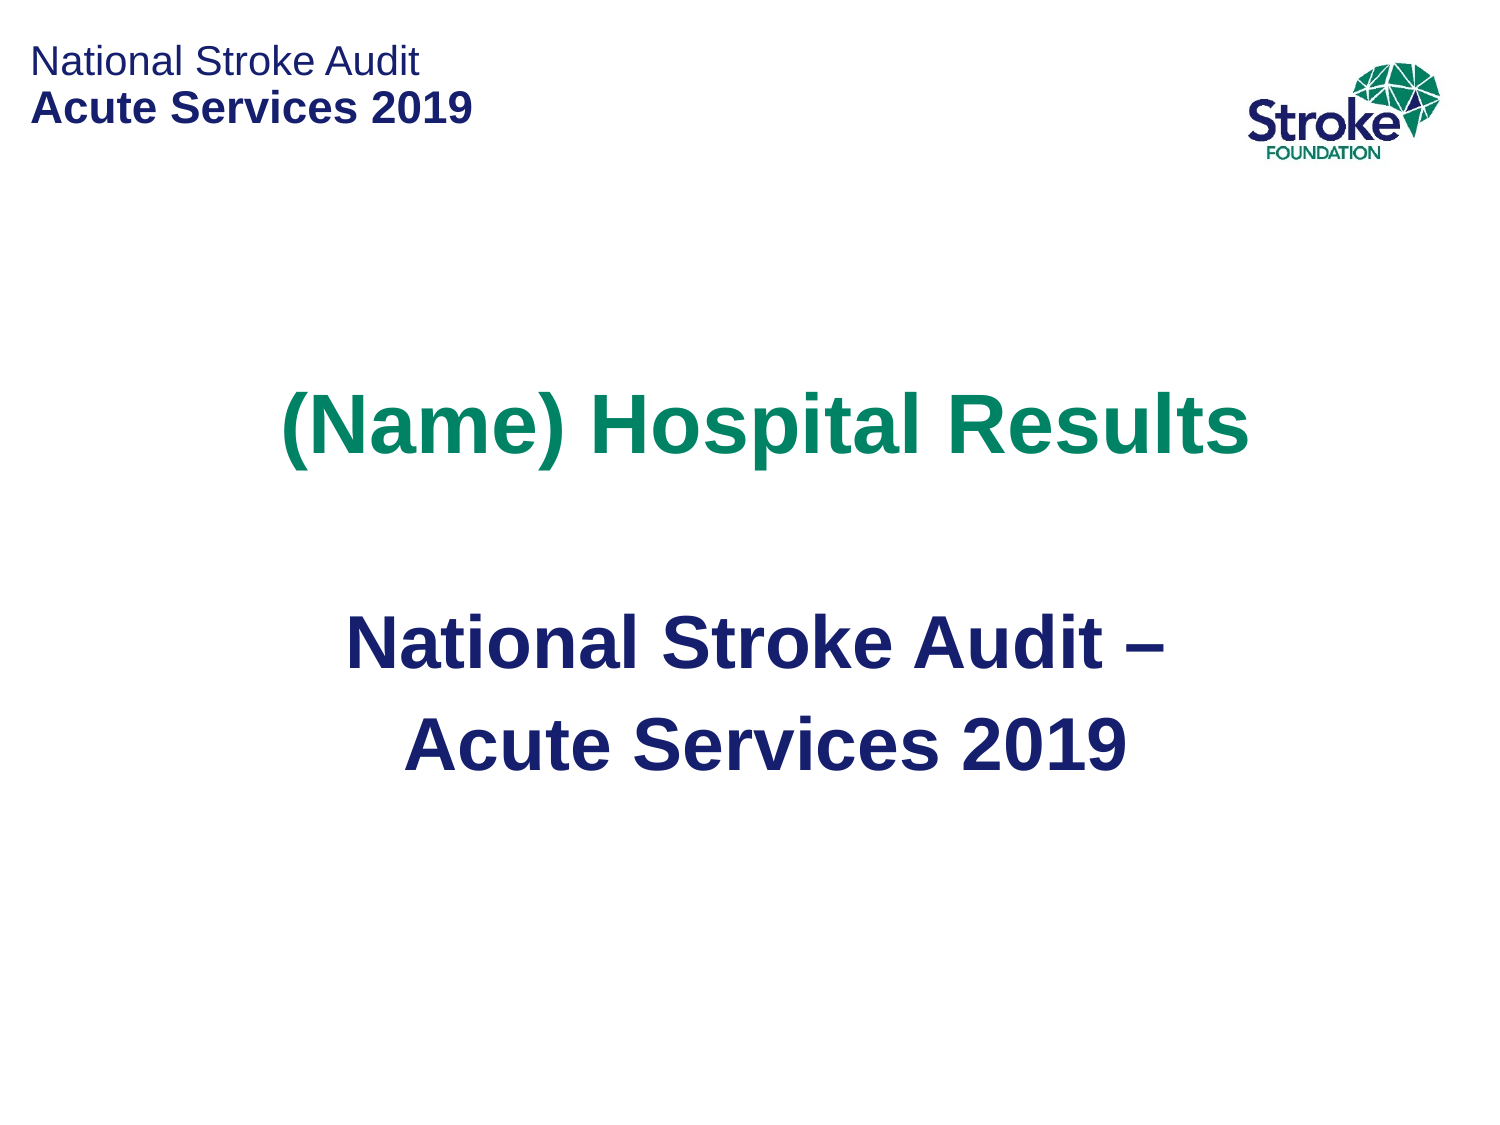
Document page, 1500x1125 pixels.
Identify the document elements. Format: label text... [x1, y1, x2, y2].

picture [1223, 26, 1463, 196]
title National Stroke Audit Acute Services 2019 [15, 26, 621, 147]
list (Name) Hospital Results National Stroke Audit – Acute Services 2019 [101, 372, 1431, 828]
